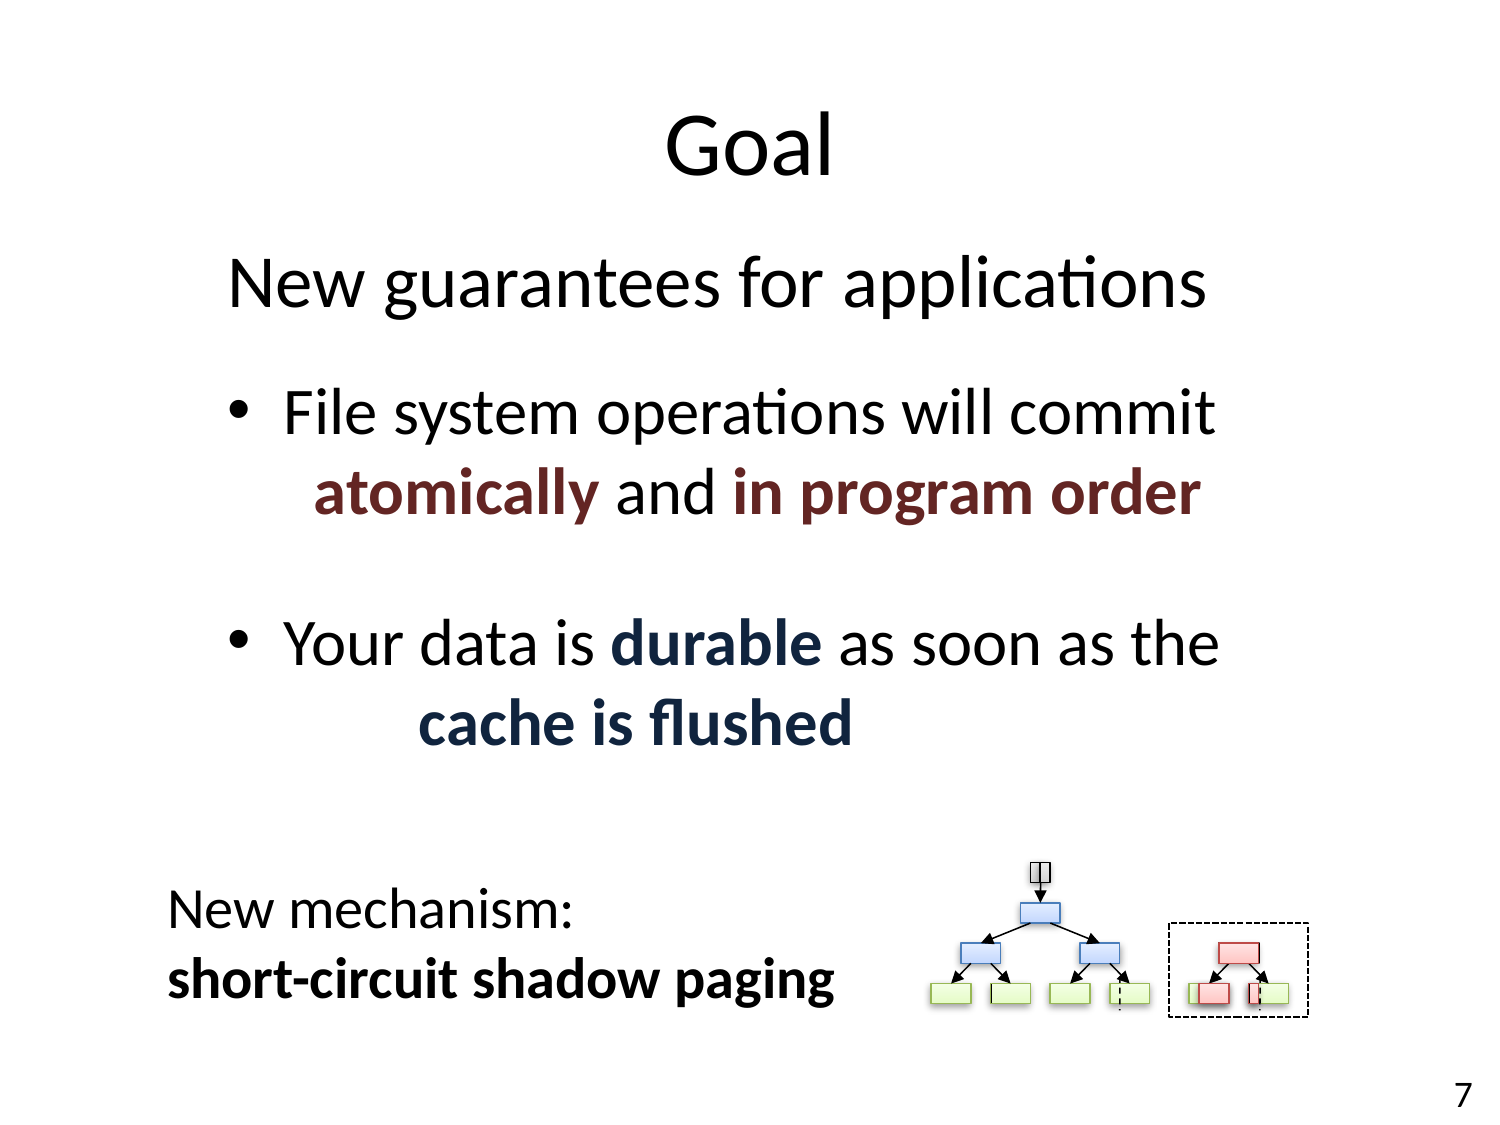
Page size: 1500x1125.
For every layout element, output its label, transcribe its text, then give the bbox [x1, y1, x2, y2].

slide_number 7 [1137, 1062, 1488, 1123]
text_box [93, 862, 1309, 1020]
list New guarantees for applications File system operations will commit atomically and in program order Your data is durable as soon as the cache is flushed [212, 224, 1268, 781]
title Goal [75, 45, 1425, 233]
